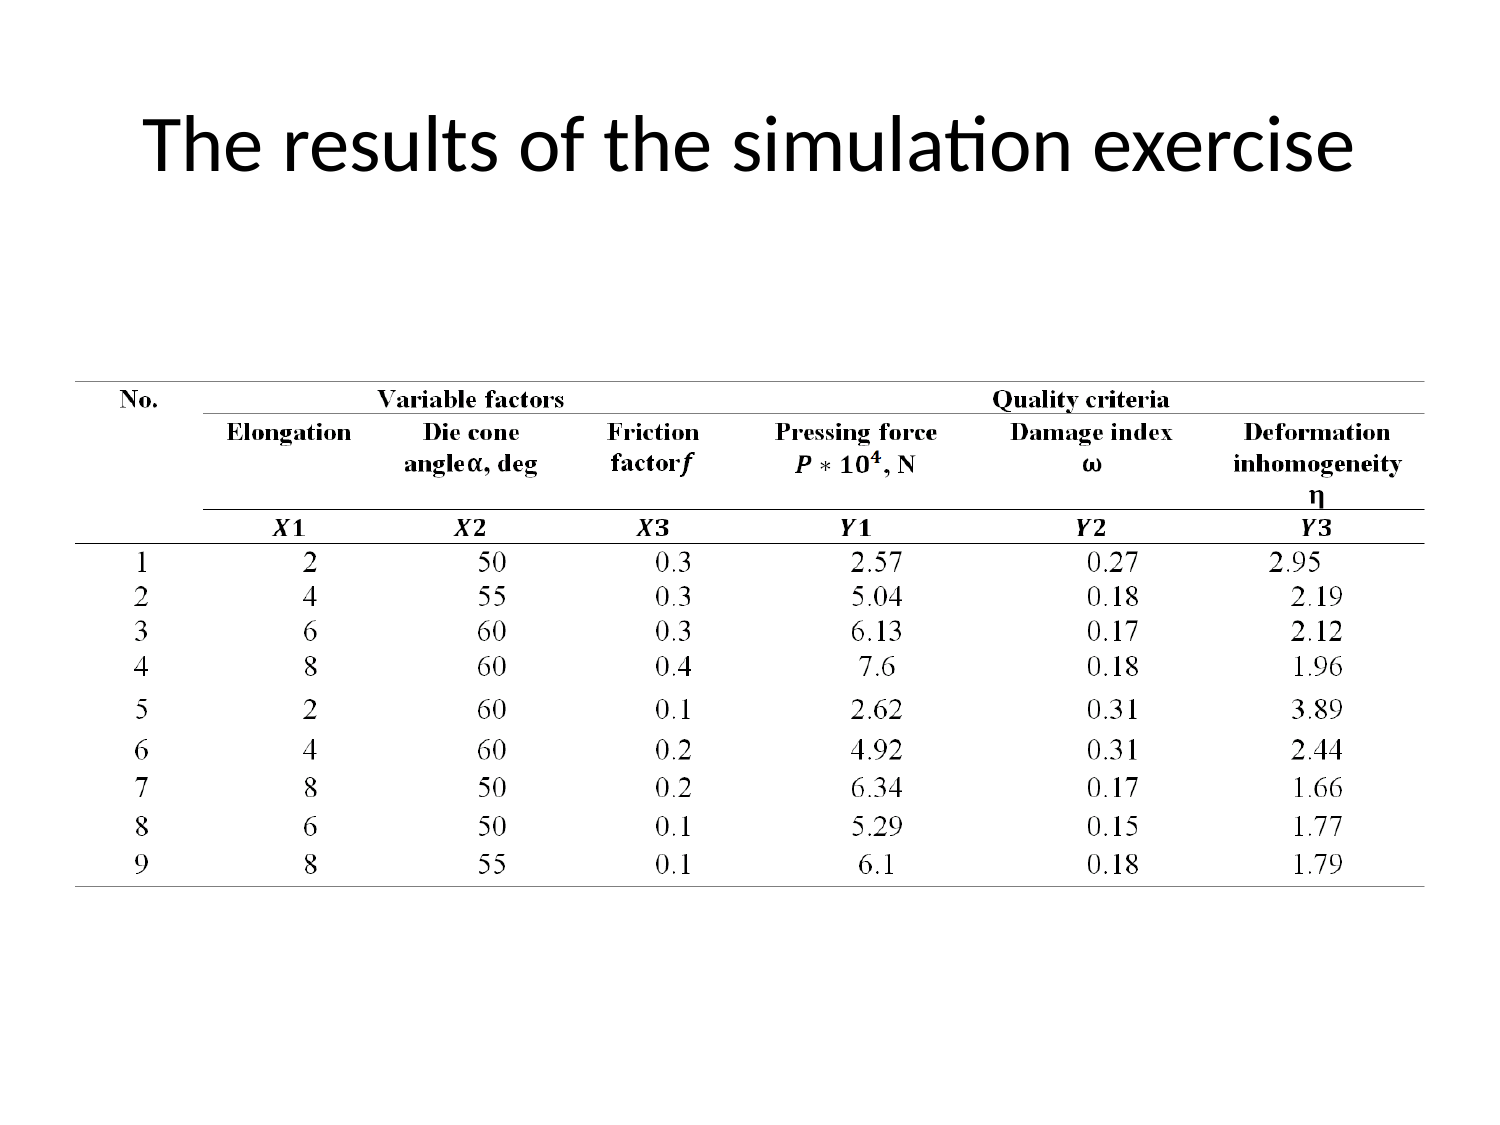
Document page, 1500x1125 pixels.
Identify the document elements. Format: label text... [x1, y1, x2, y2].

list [74, 375, 1426, 892]
title The results of the simulation exercise [75, 45, 1425, 233]
